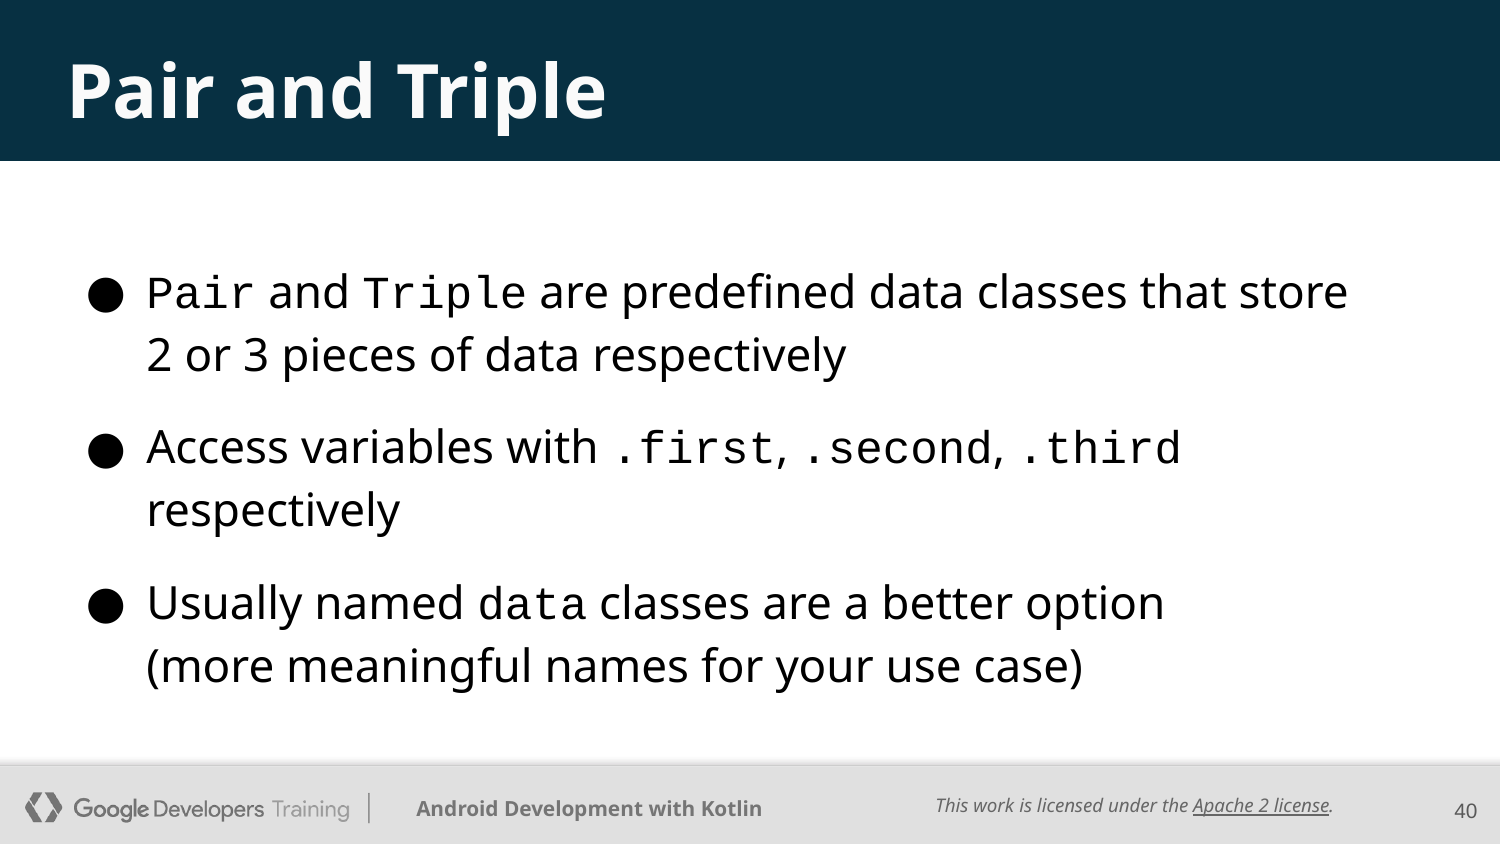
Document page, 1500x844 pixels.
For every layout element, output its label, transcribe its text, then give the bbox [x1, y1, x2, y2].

title Pair and Triple [51, 28, 1449, 122]
picture [0, 161, 1500, 844]
list Pair and Triple are predefined data classes that store 2 or 3 pieces of data respectively Access variables with .first, .second, .third respectively Usually named data classes are a better option (more meaningful names for your use case) [56, 239, 1449, 688]
slide_number ‹#› [1402, 777, 1493, 842]
